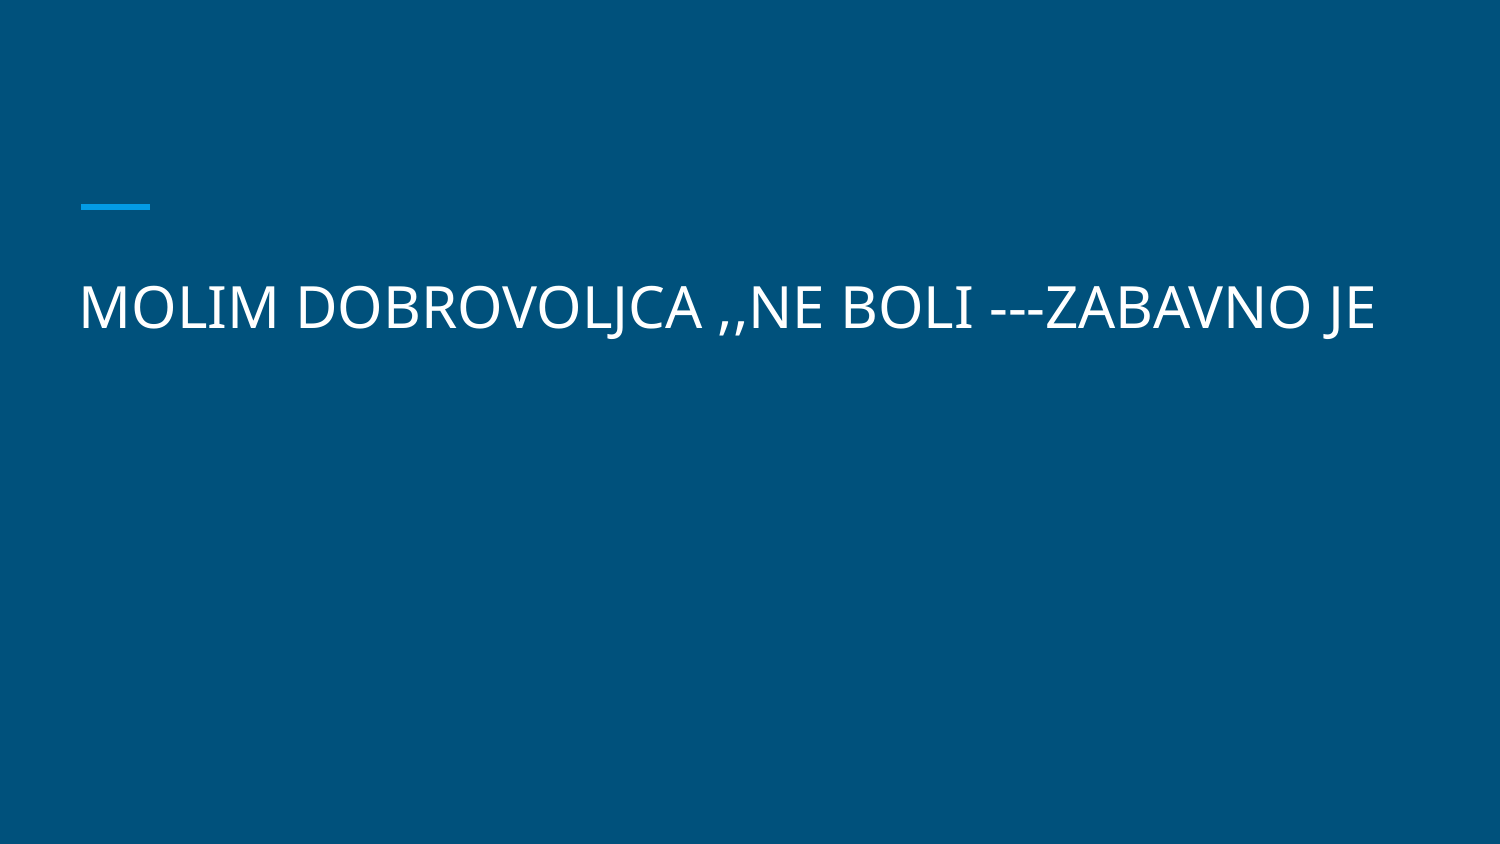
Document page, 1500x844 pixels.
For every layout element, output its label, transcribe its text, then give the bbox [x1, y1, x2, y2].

list MOLIM DOBROVOLJCA ,,NE BOLI ---ZABAVNO JE [63, 244, 1437, 750]
